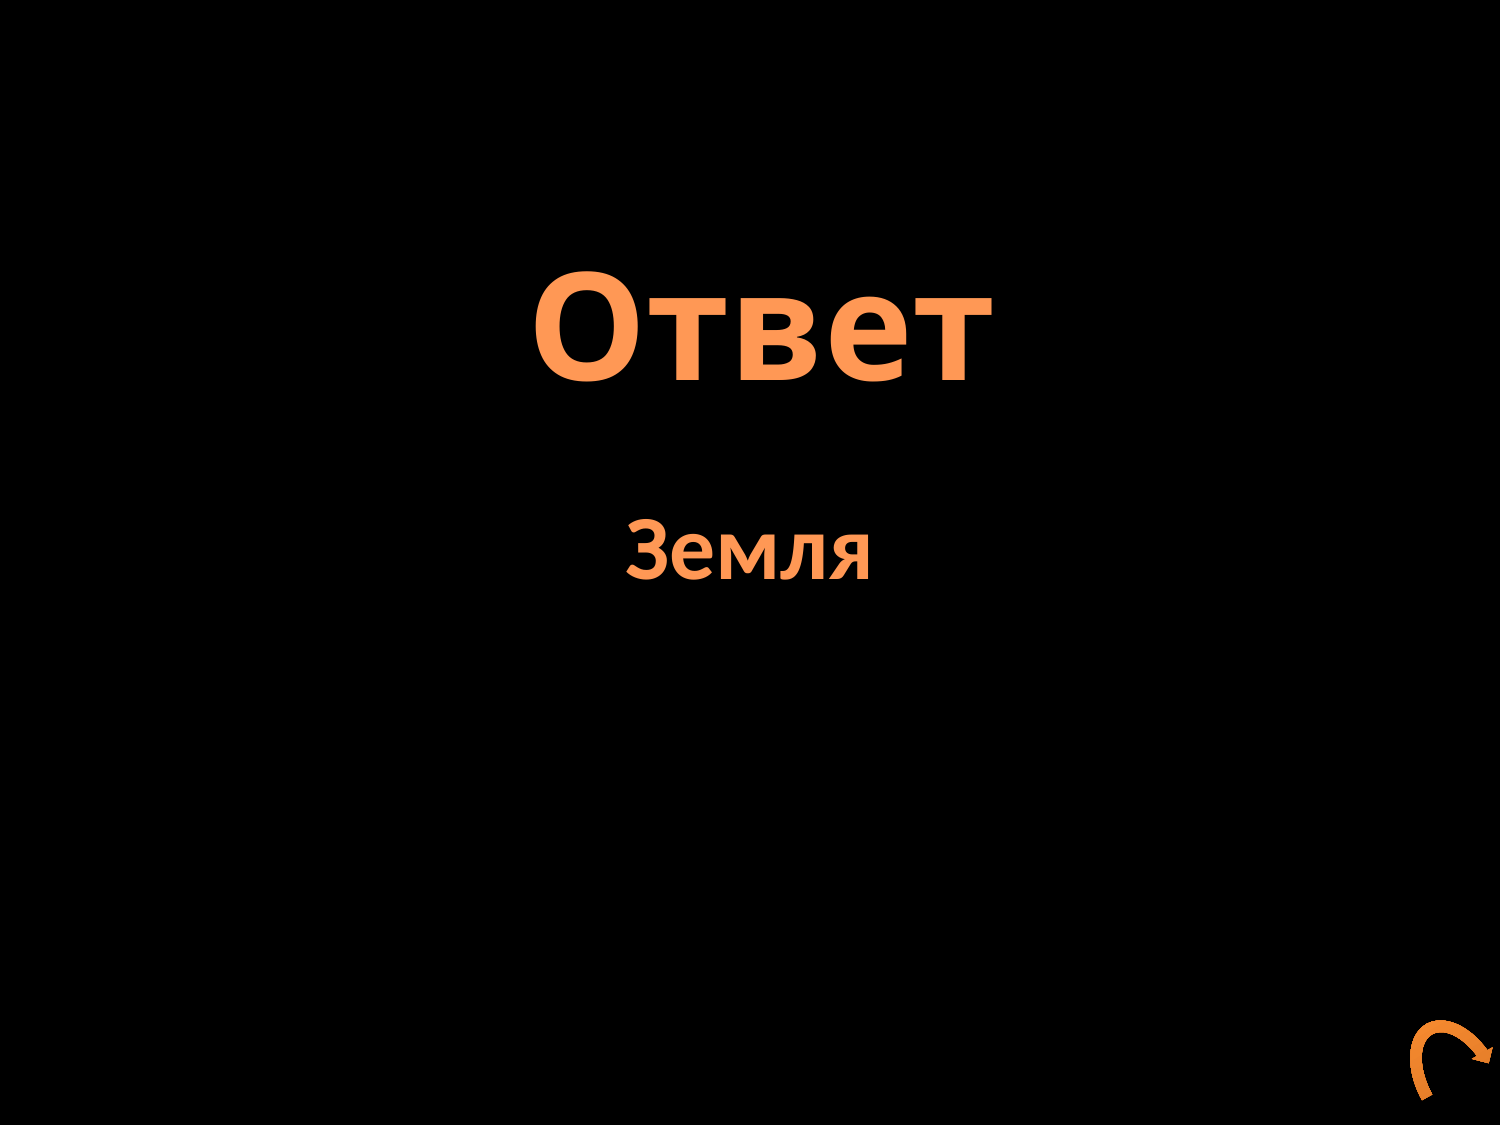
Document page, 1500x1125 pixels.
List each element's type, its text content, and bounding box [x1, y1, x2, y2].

text_box [1410, 1020, 1493, 1101]
text_box Ответ [128, 222, 1395, 418]
text_box Земля [35, 480, 1465, 606]
